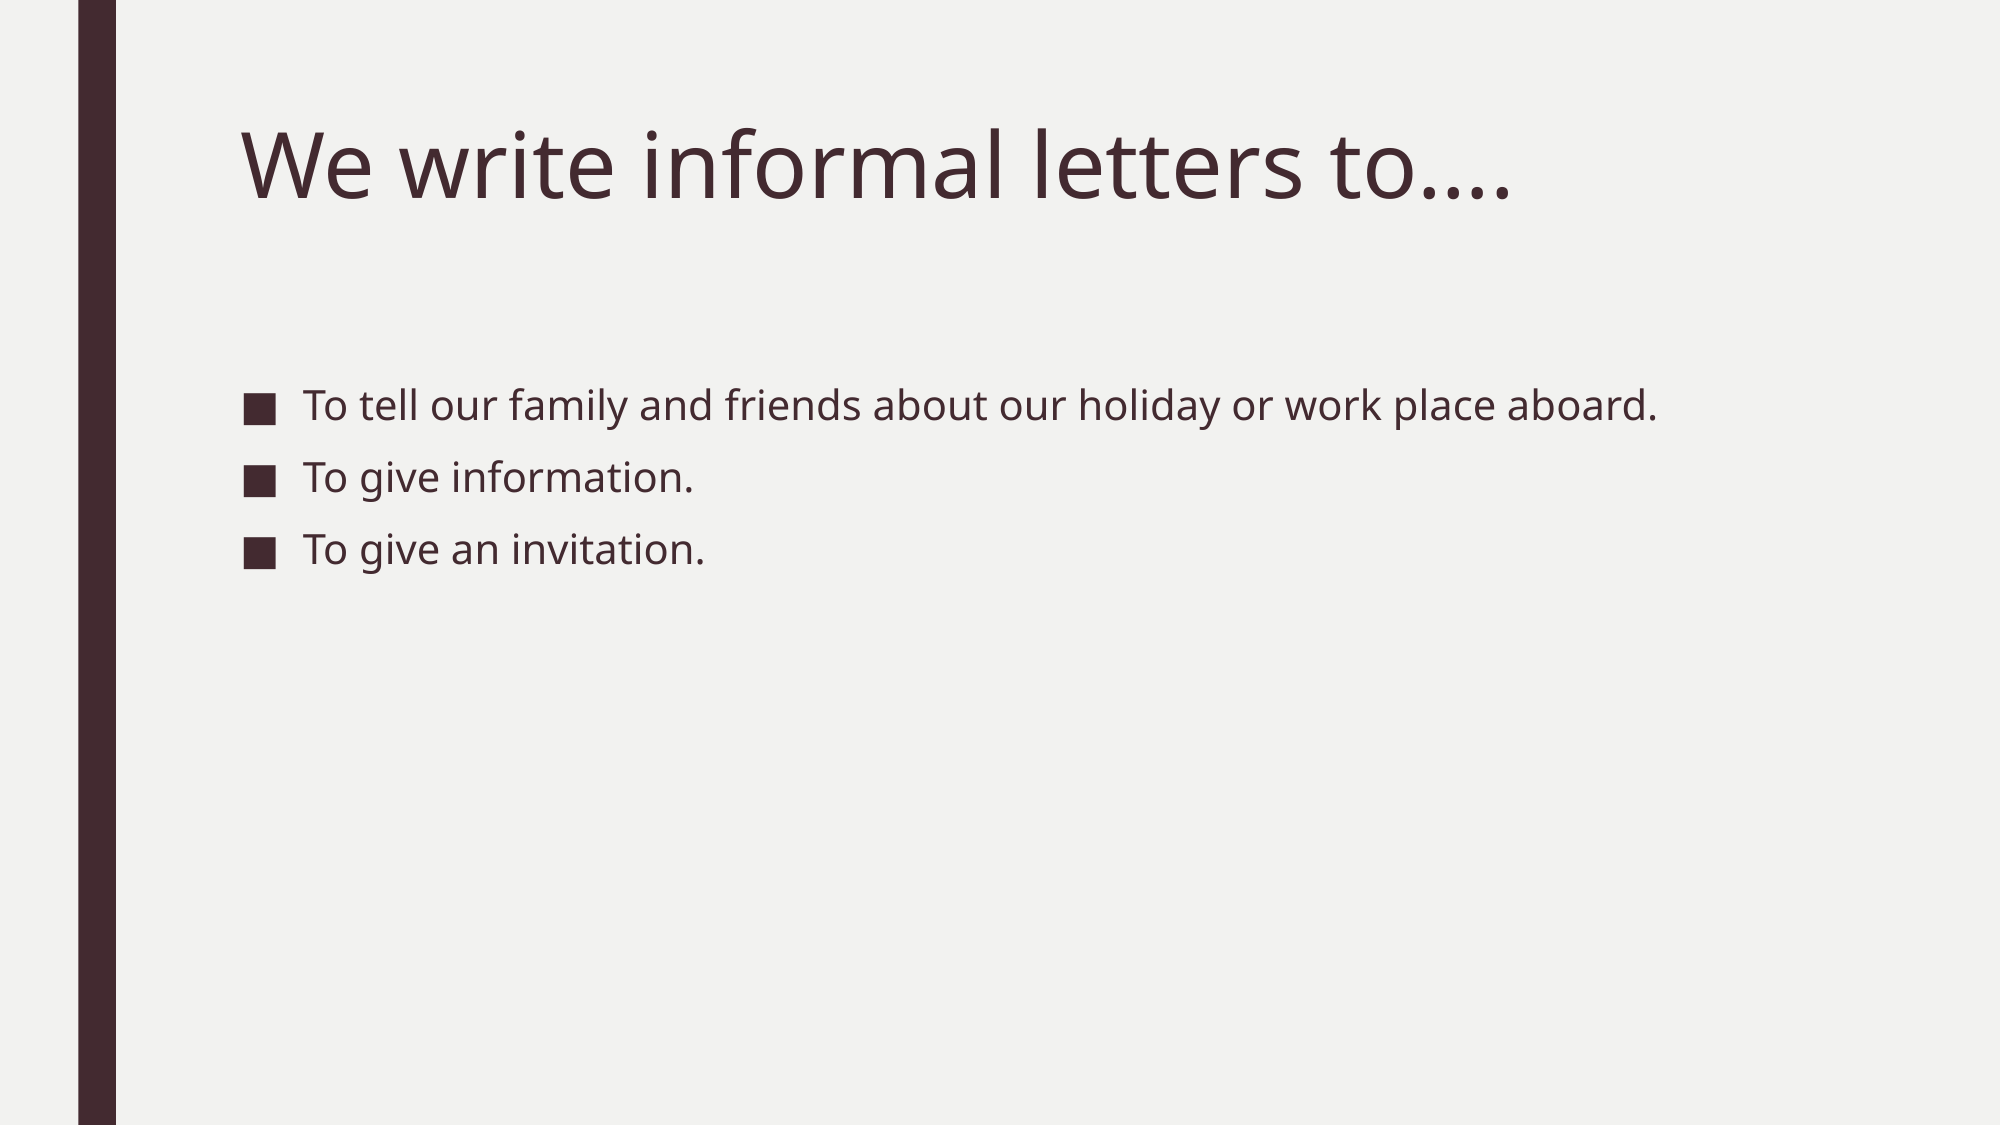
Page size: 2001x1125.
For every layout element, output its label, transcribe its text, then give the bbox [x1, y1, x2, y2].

title We write informal letters to…. [225, 112, 1800, 357]
list To tell our family and friends about our holiday or work place aboard. To give information. To give an invitation. [225, 375, 1800, 963]
